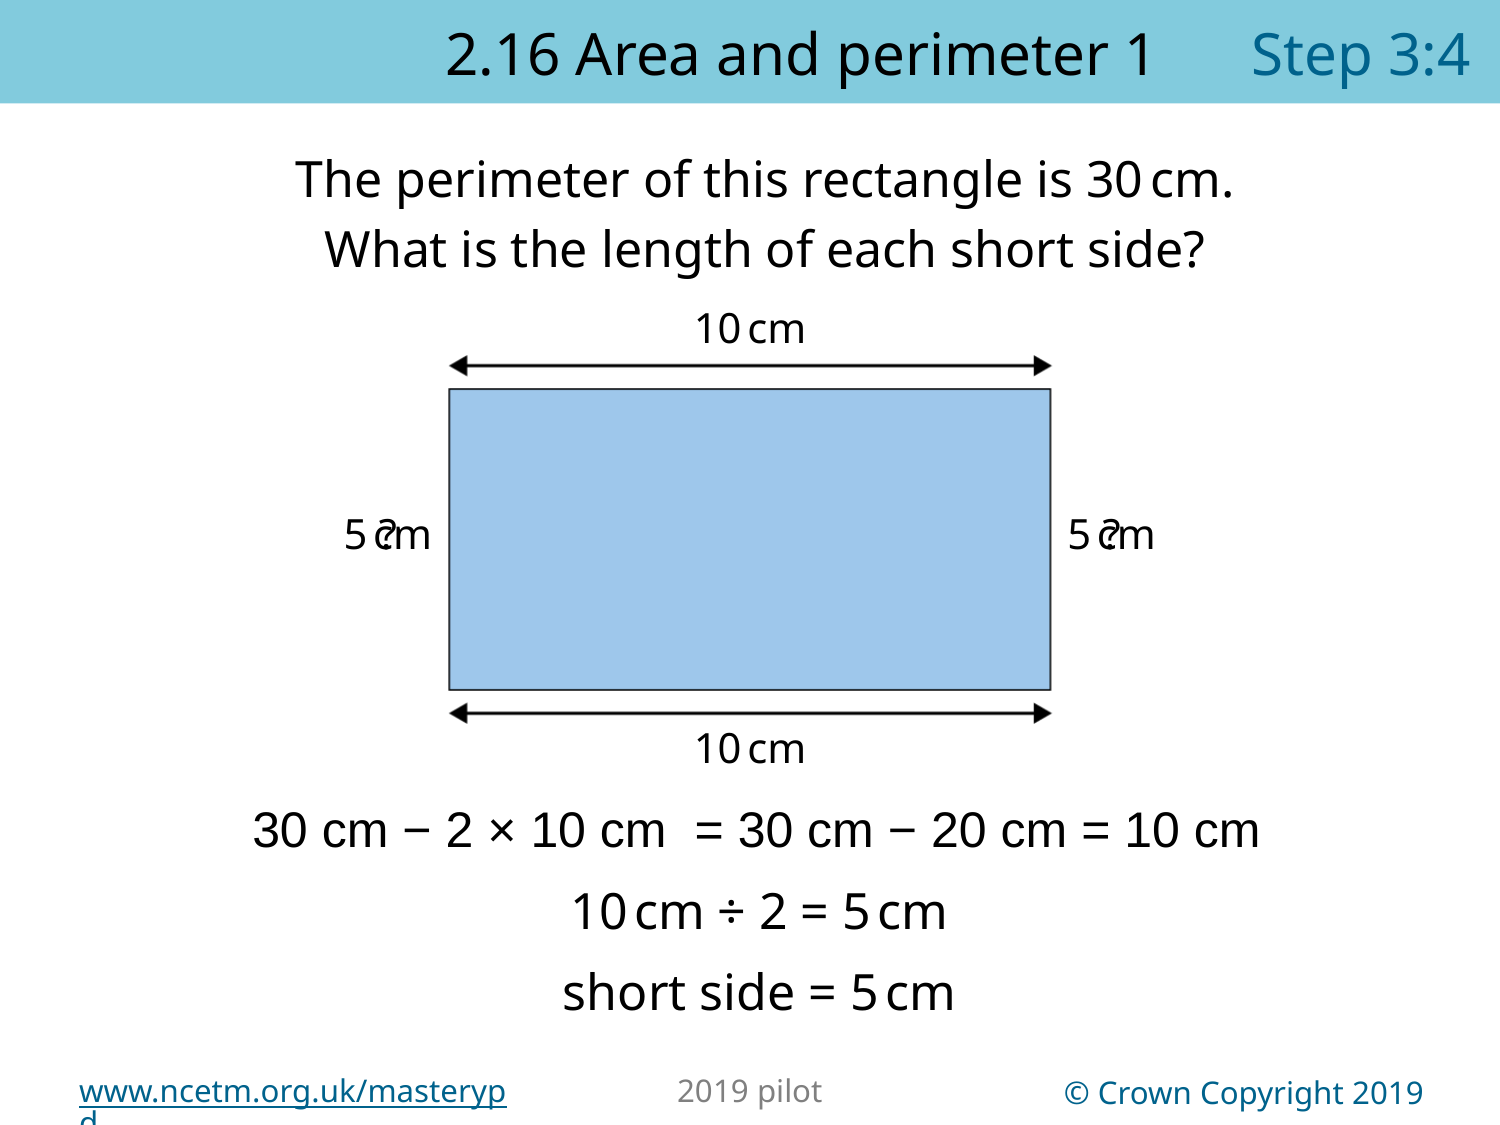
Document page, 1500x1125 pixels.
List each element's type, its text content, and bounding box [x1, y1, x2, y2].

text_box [437, 293, 1072, 780]
text_box 10 cm ÷ 2 = 5 cm [555, 871, 964, 947]
text_box 5 cm [328, 500, 432, 566]
text_box The perimeter of this rectangle is 30 cm. What is the length of each short side? [280, 140, 1250, 285]
text_box short side = 5 cm [547, 953, 972, 1029]
text_box 30 cm − 2 × 10 cm = 30 cm − 20 cm = 10 cm [237, 790, 1282, 866]
text_box ? [1087, 500, 1136, 566]
list 2.16 Area and perimeter 1 Step 3:4 [0, 0, 1500, 104]
text_box 5 cm [1136, 500, 1171, 566]
text_box 5 cm [1077, 500, 1087, 566]
